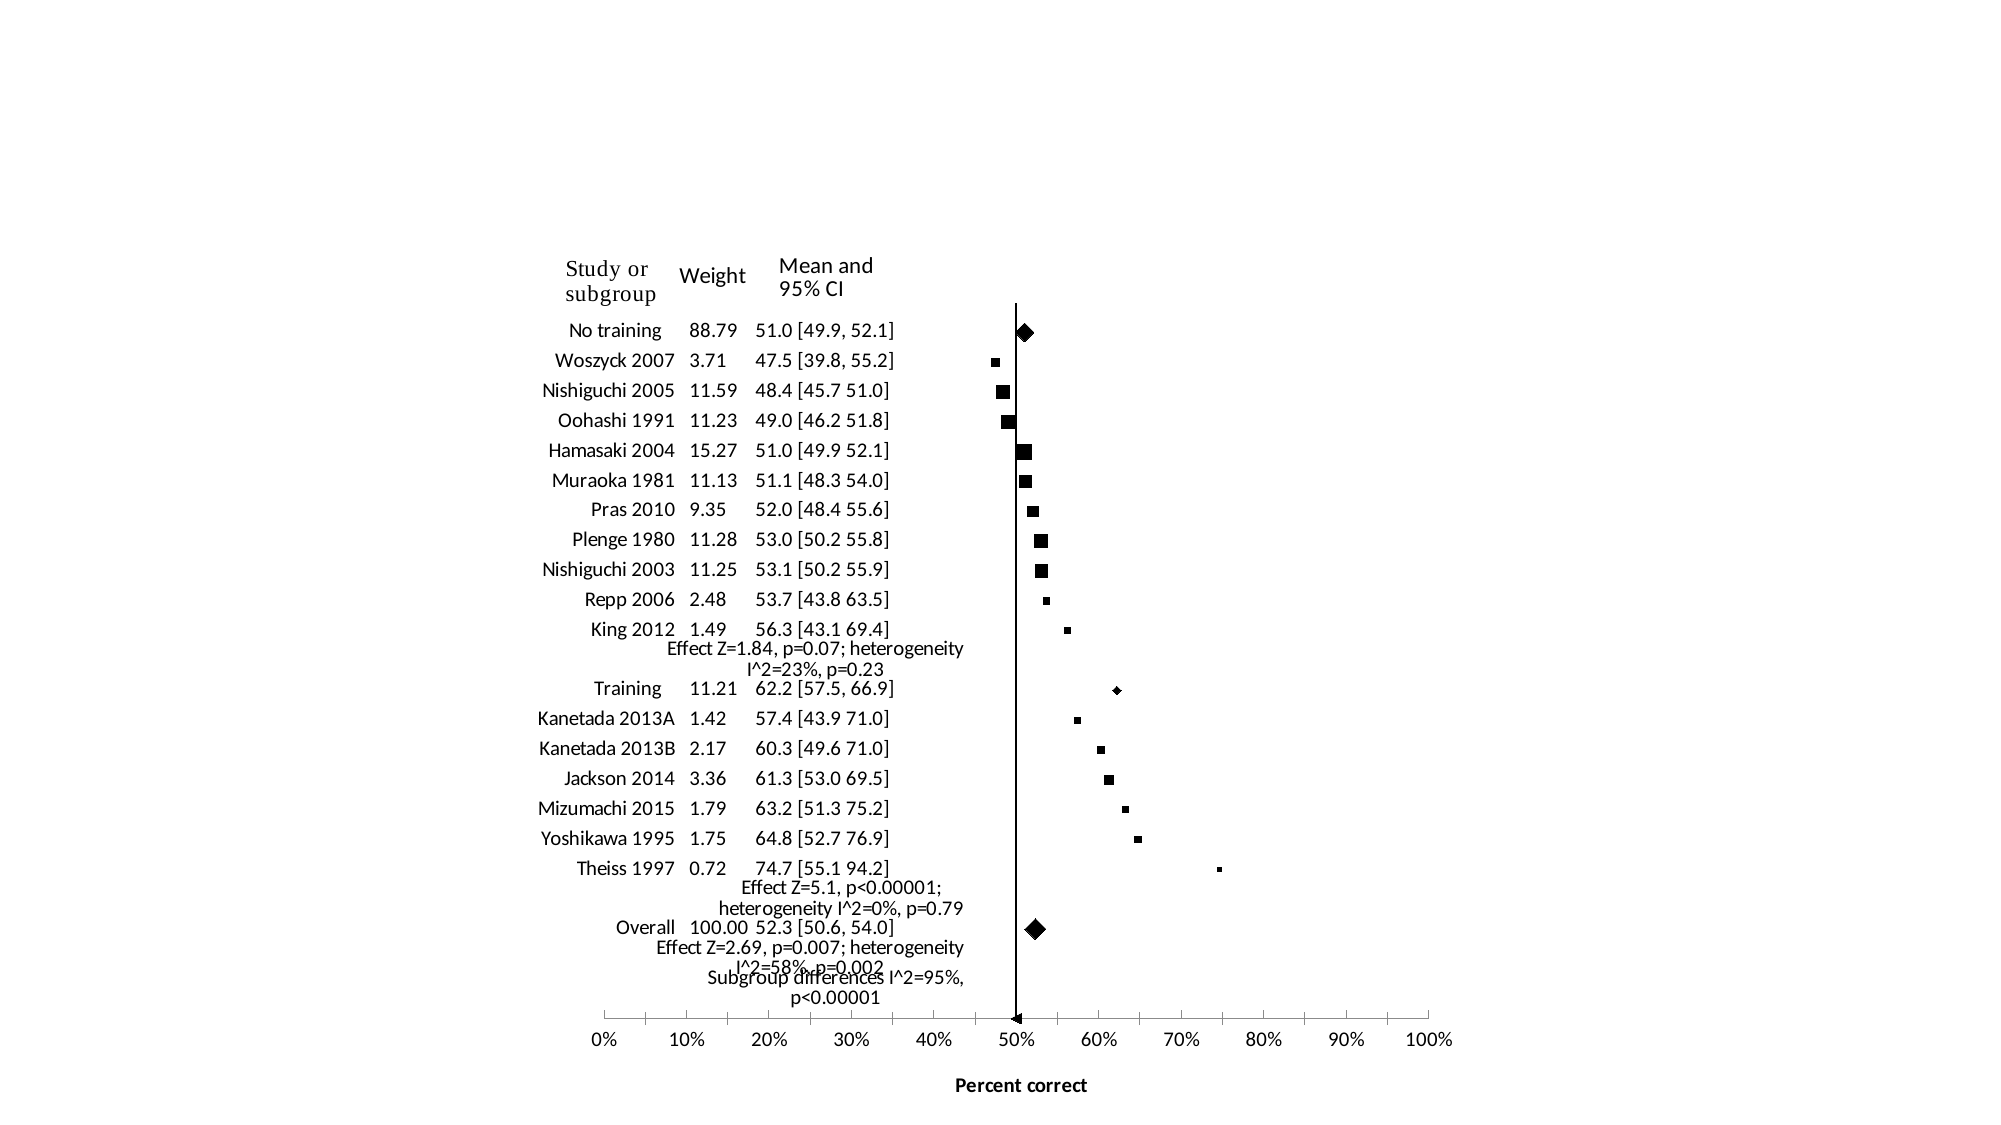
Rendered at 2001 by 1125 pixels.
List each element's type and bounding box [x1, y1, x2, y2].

chart [260, 181, 1740, 1120]
